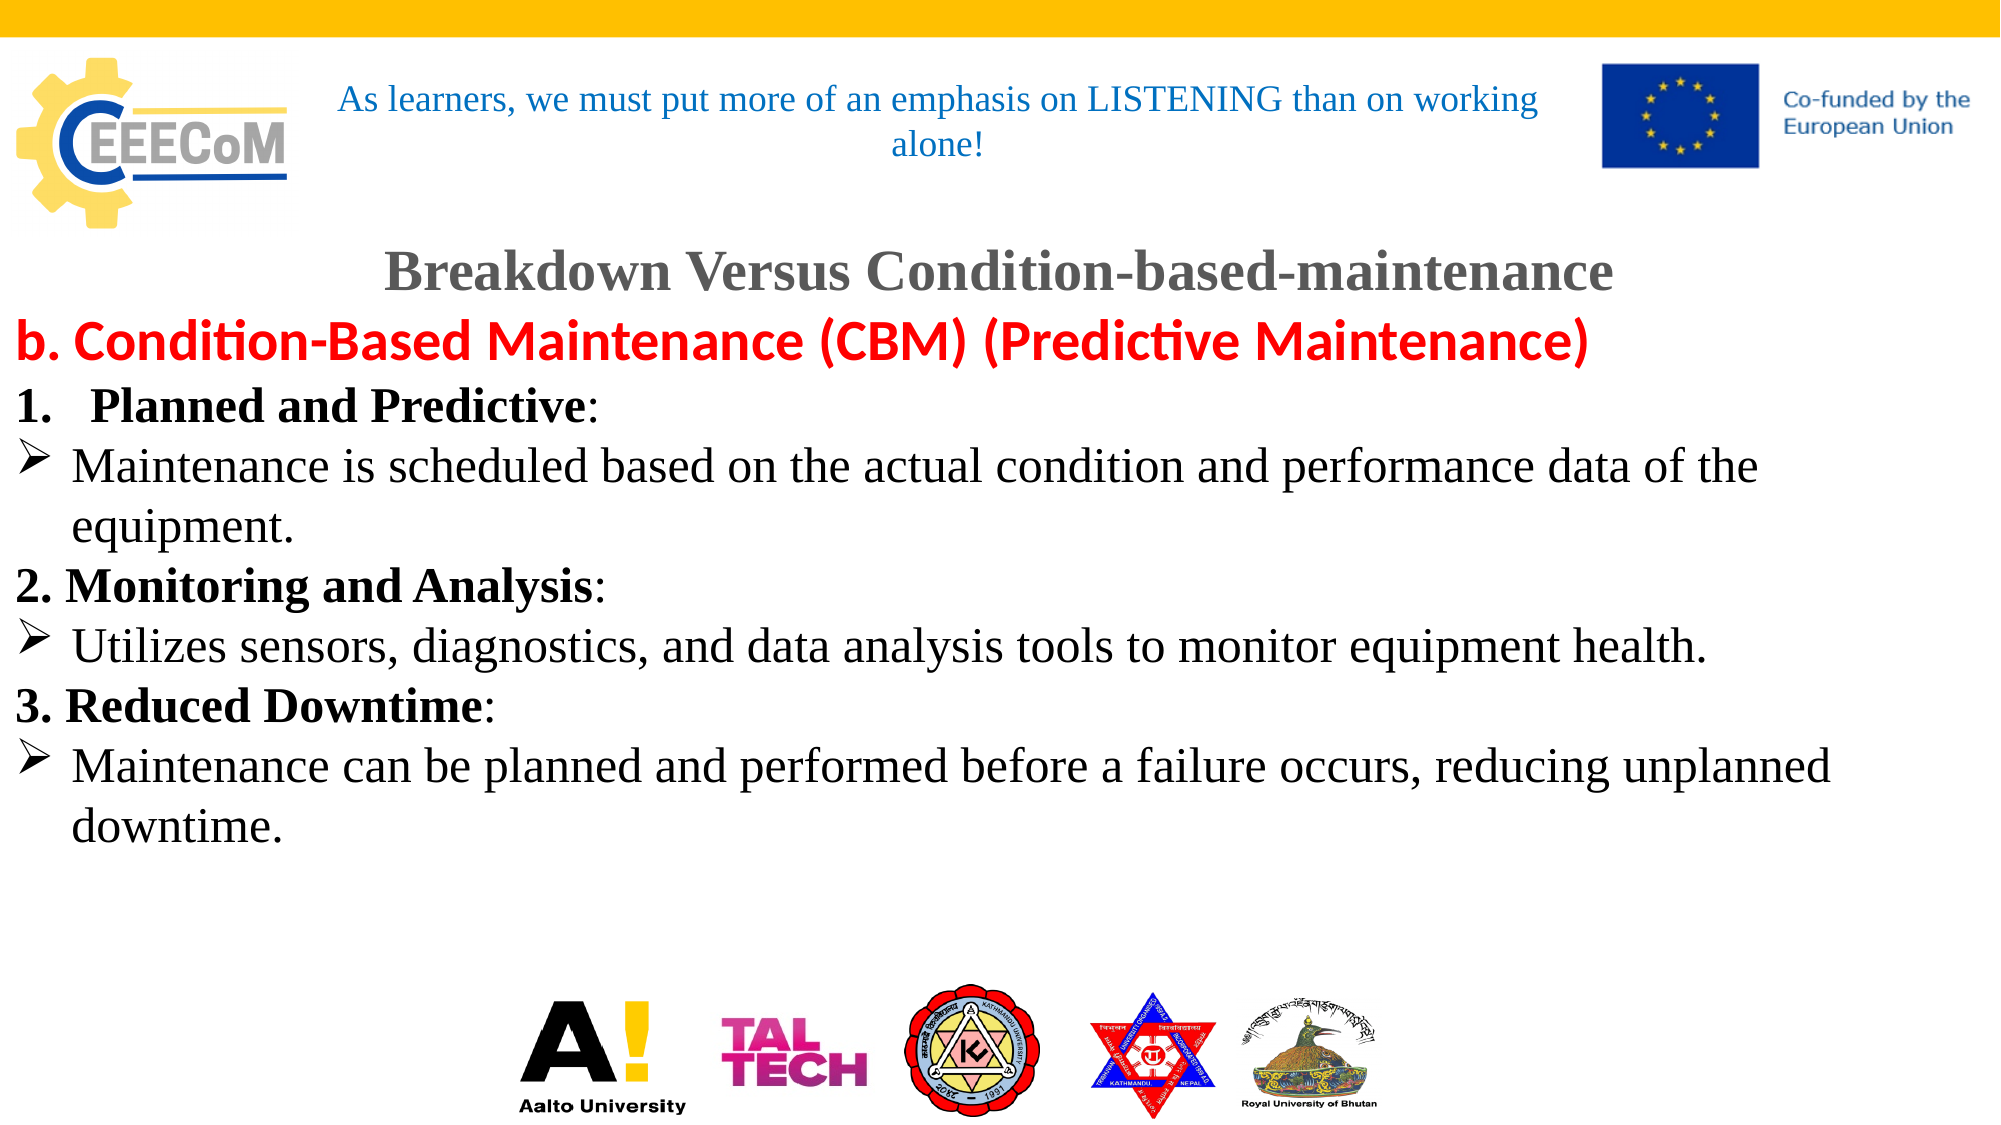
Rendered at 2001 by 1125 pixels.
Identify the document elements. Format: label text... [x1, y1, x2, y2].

title As learners, we must put more of an emphasis on LISTENING than on working alone! [312, 37, 1565, 201]
list Breakdown Versus Condition-based-maintenance b. Condition-Based Maintenance (CBM) (Predictive Maintenance) Planned and Predictive: Maintenance is scheduled based on the actual condition and performance data of the equipment. 2. Monitoring and Analysis: Utilizes sensors, diagnostics, and data analysis tools to monitor equipment health. 3. Reduced Downtime: Maintenance can be planned and performed before a failure occurs, reducing unplanned downtime. [0, 224, 2000, 975]
picture [1595, 46, 2000, 181]
picture [512, 984, 1382, 1125]
picture [11, 50, 299, 224]
